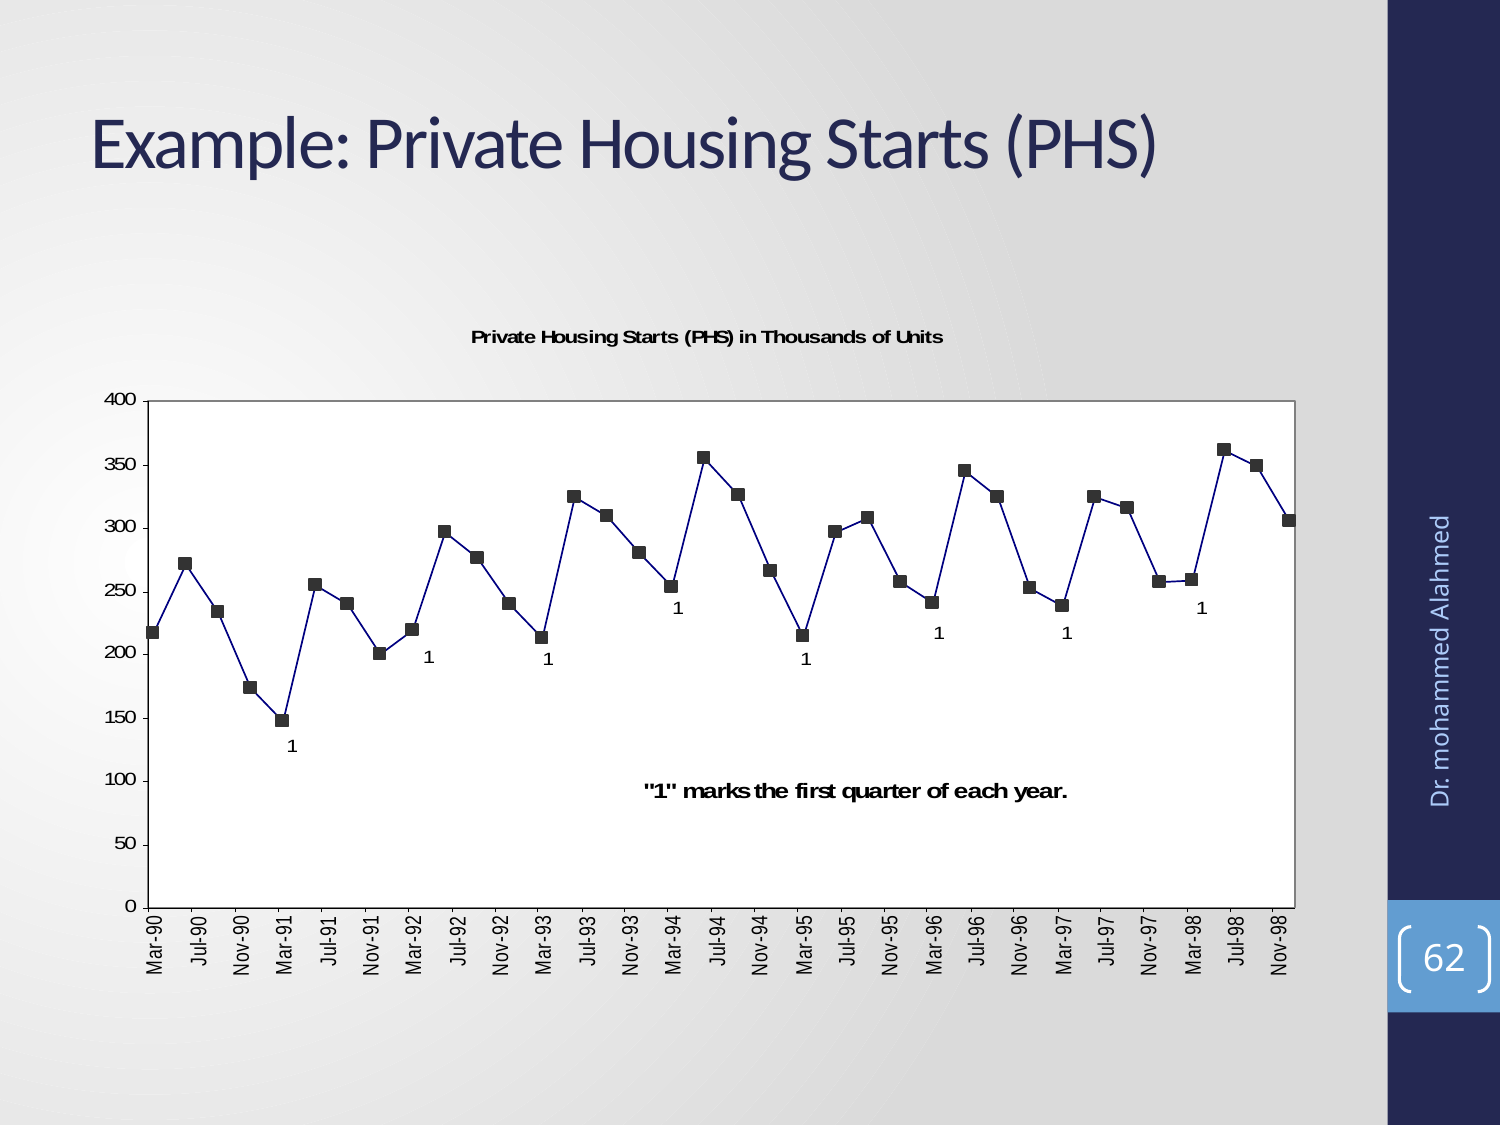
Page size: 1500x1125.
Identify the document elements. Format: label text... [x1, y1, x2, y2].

slide_number 62 [1397, 925, 1492, 994]
footer Dr. mohammed Alahmed [1408, 500, 1469, 889]
title Example: Private Housing Starts (PHS) [75, 45, 1325, 233]
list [74, 299, 1338, 1006]
